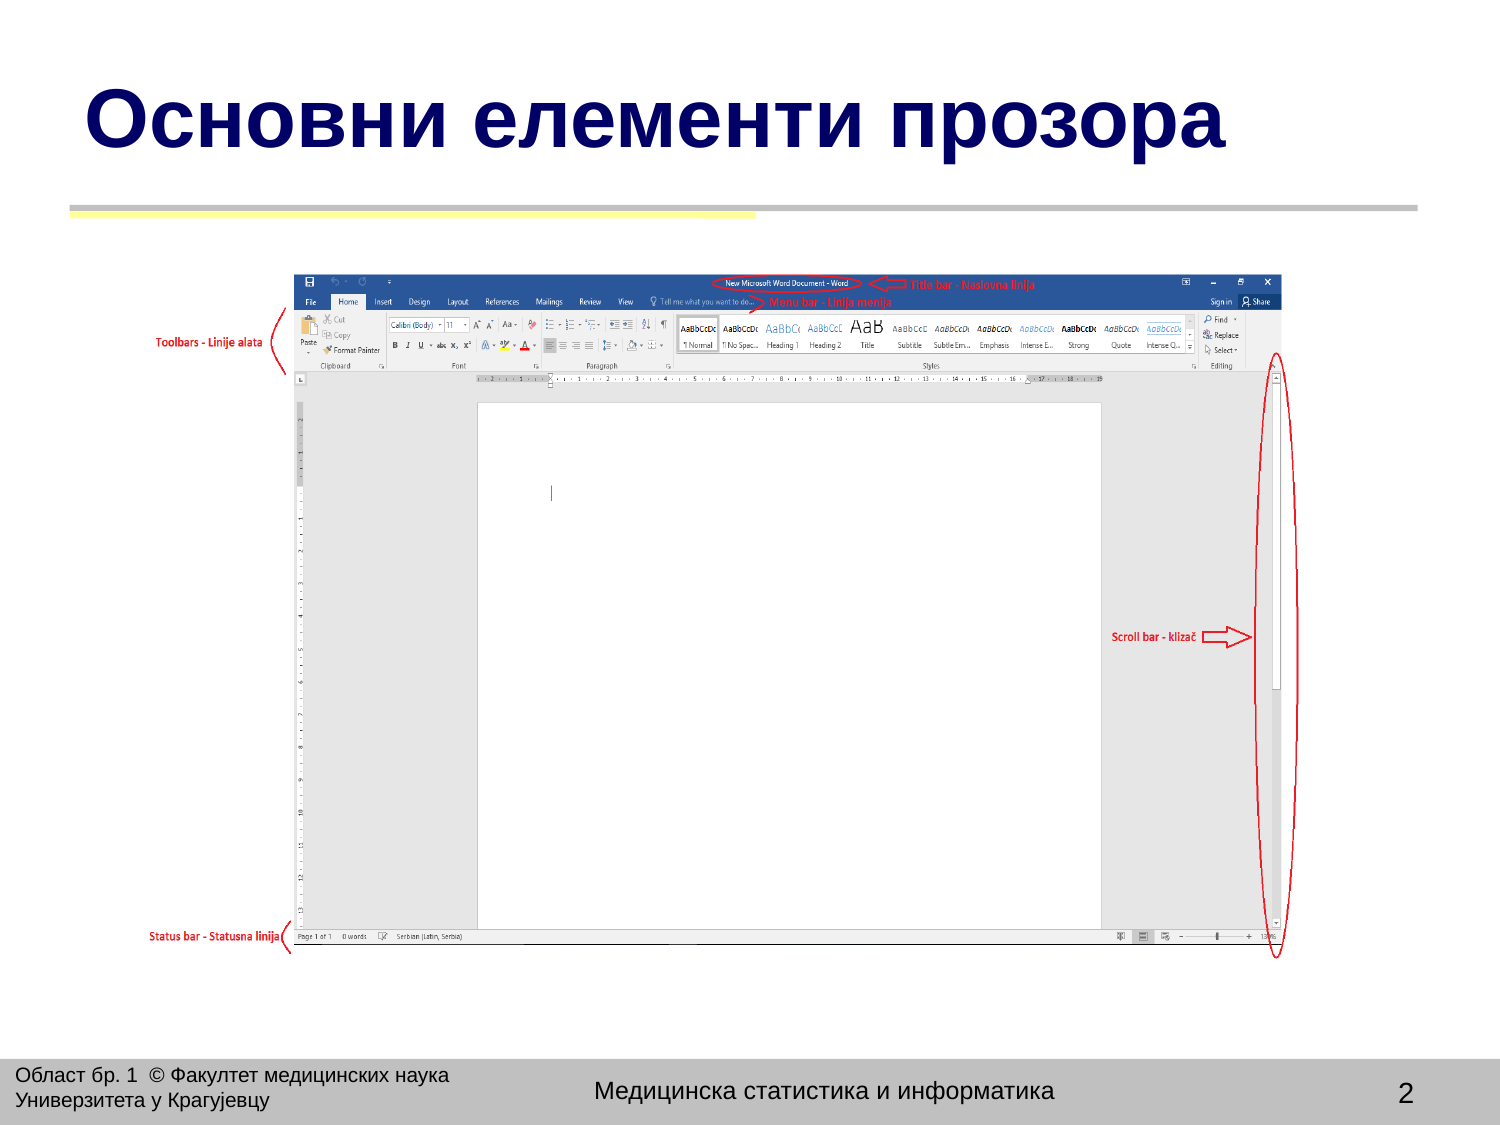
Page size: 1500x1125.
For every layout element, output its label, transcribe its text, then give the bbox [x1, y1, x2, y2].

slide_number Област бр. 1 © Факултет медицинских наука Универзитета у Крагујевцу [0, 1053, 585, 1108]
title Основни елементи прозора [69, 19, 1426, 208]
footer Медицинска статистика и информатика [512, 1066, 1138, 1125]
picture [149, 257, 1388, 964]
slide_number 2 [1155, 1066, 1430, 1125]
